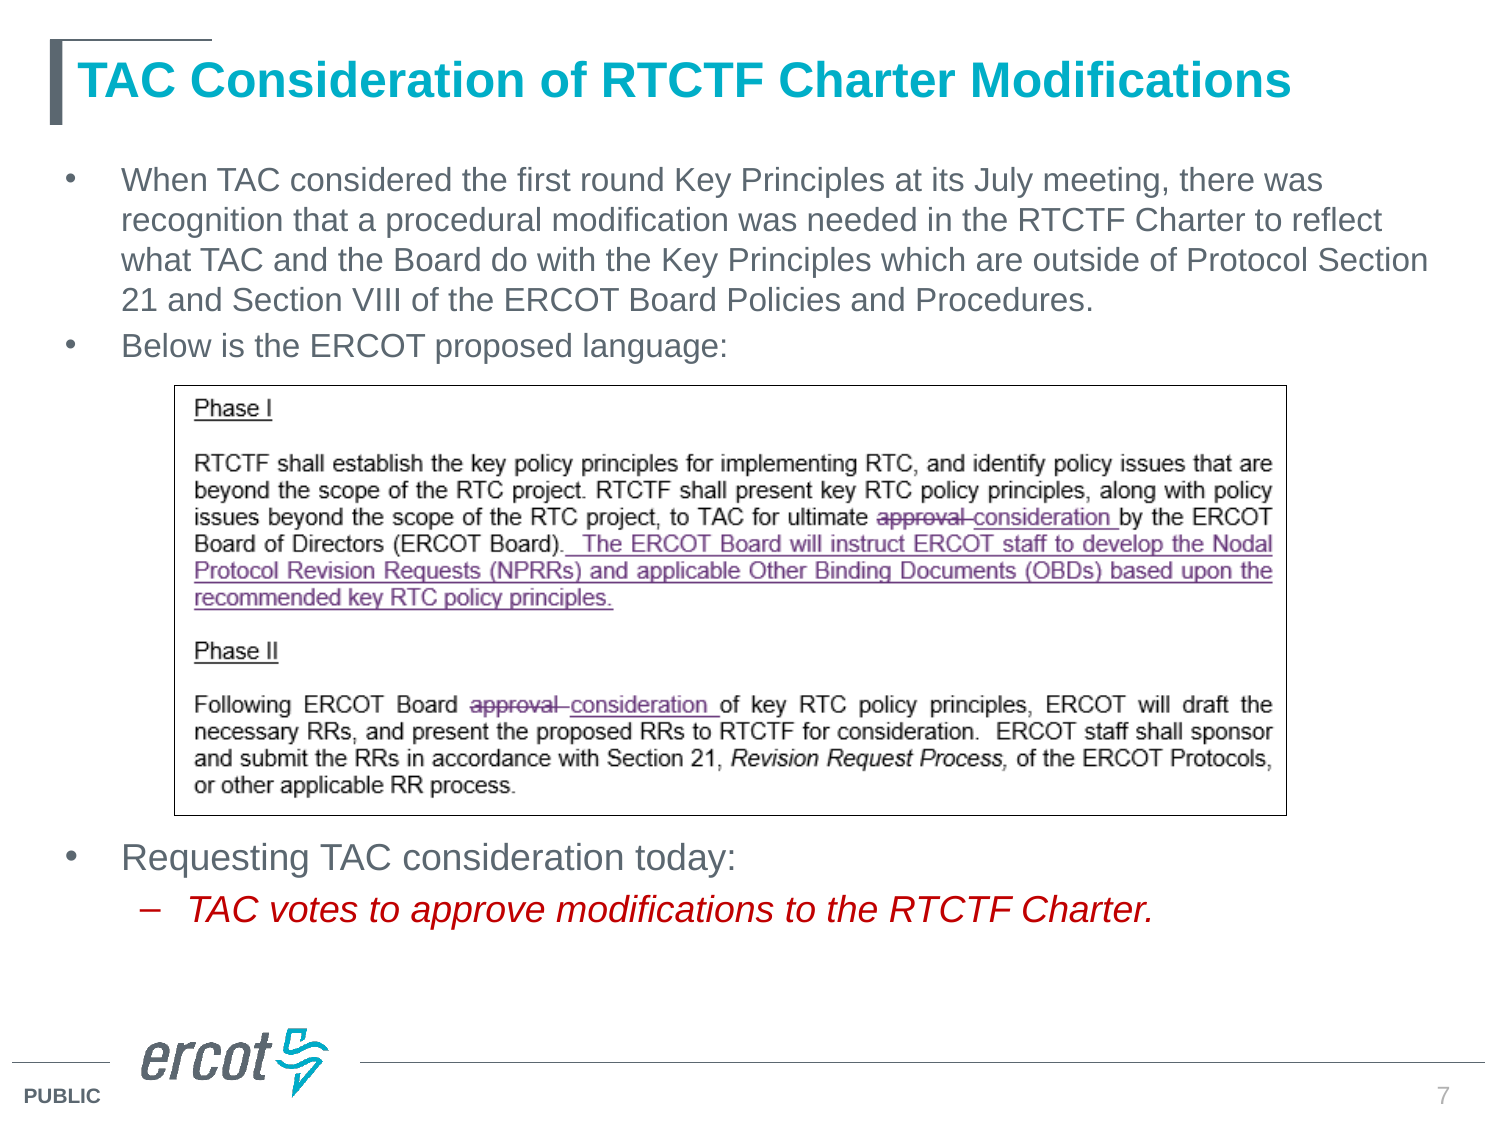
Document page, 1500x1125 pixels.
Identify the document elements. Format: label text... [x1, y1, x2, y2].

picture [174, 385, 1288, 817]
list When TAC considered the first round Key Principles at its July meeting, there was recognition that a procedural modification was needed in the RTCTF Charter to reflect what TAC and the Board do with the Key Principles which are outside of Protocol Section 21 and Section VIII of the ERCOT Board Policies and Procedures. Below is the ERCOT proposed language: Requesting TAC consideration today: TAC votes to approve modifications to the RTCTF Charter. [50, 150, 1450, 1051]
picture [137, 1051, 332, 1100]
title TAC Consideration of RTCTF Charter Modifications [62, 39, 1450, 125]
slide_number 7 [1400, 1076, 1488, 1113]
